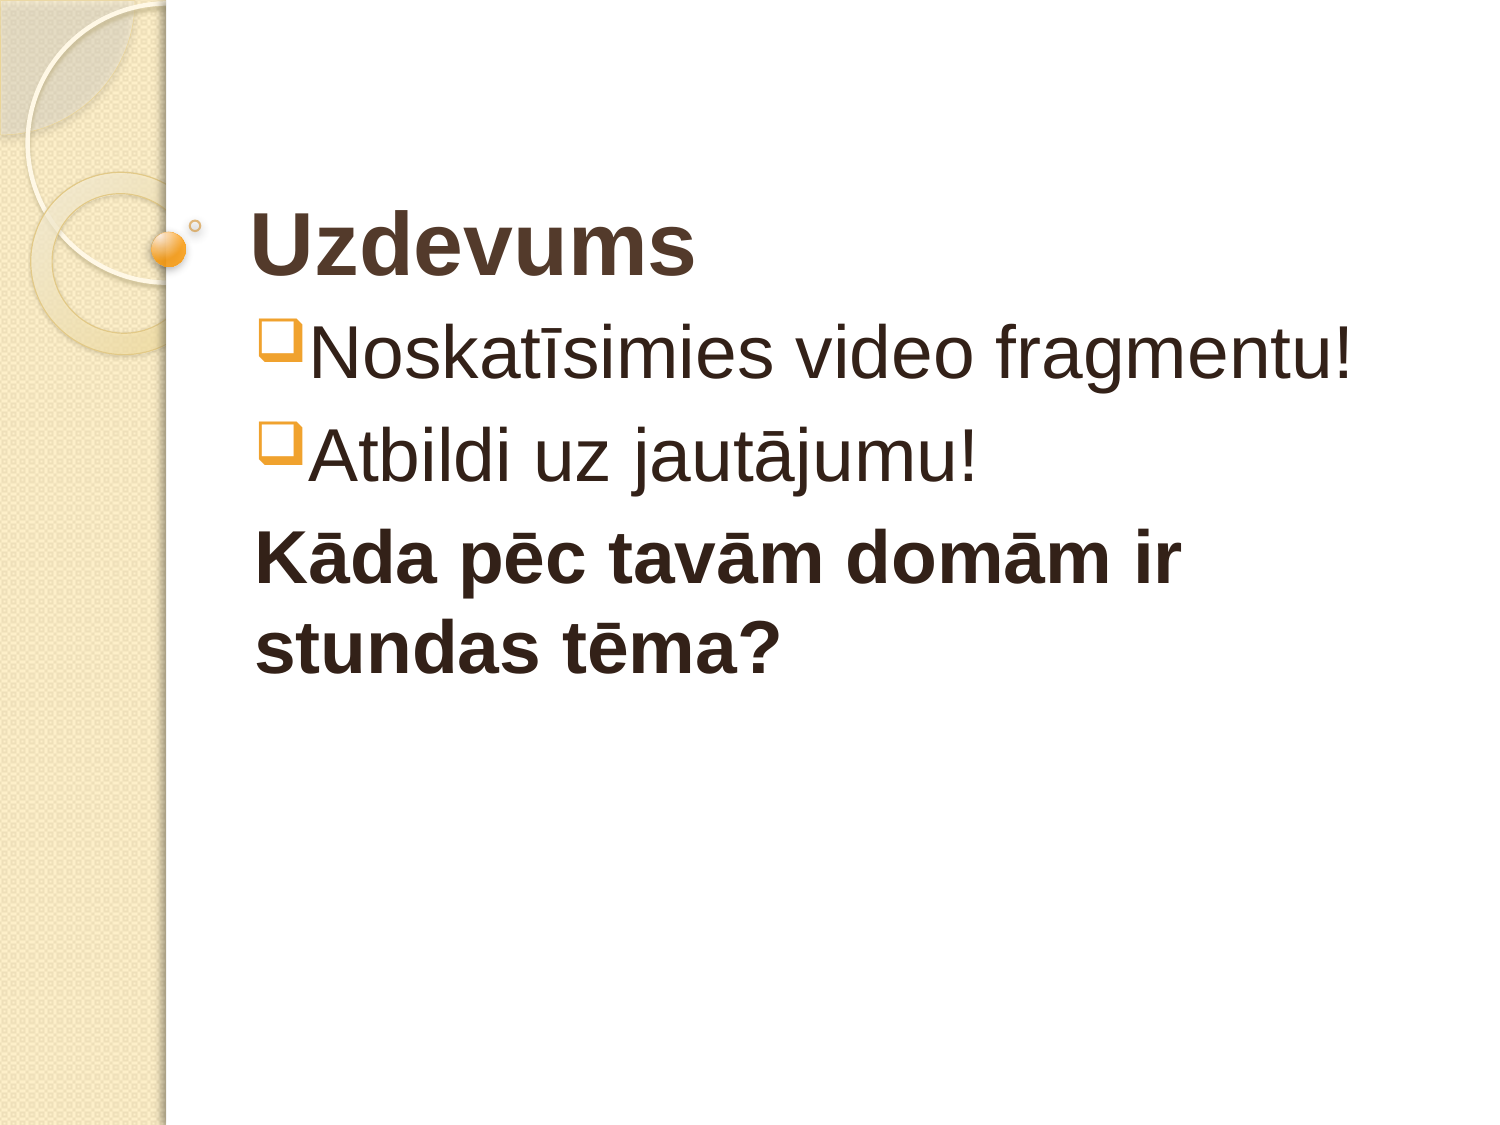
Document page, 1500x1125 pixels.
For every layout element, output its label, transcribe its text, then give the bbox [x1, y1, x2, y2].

title Uzdevums [234, 59, 1450, 301]
subtitle Noskatīsimies video fragmentu! Atbildi uz jautājumu! Kāda pēc tavām domām ir stundas tēma? [234, 303, 1450, 693]
